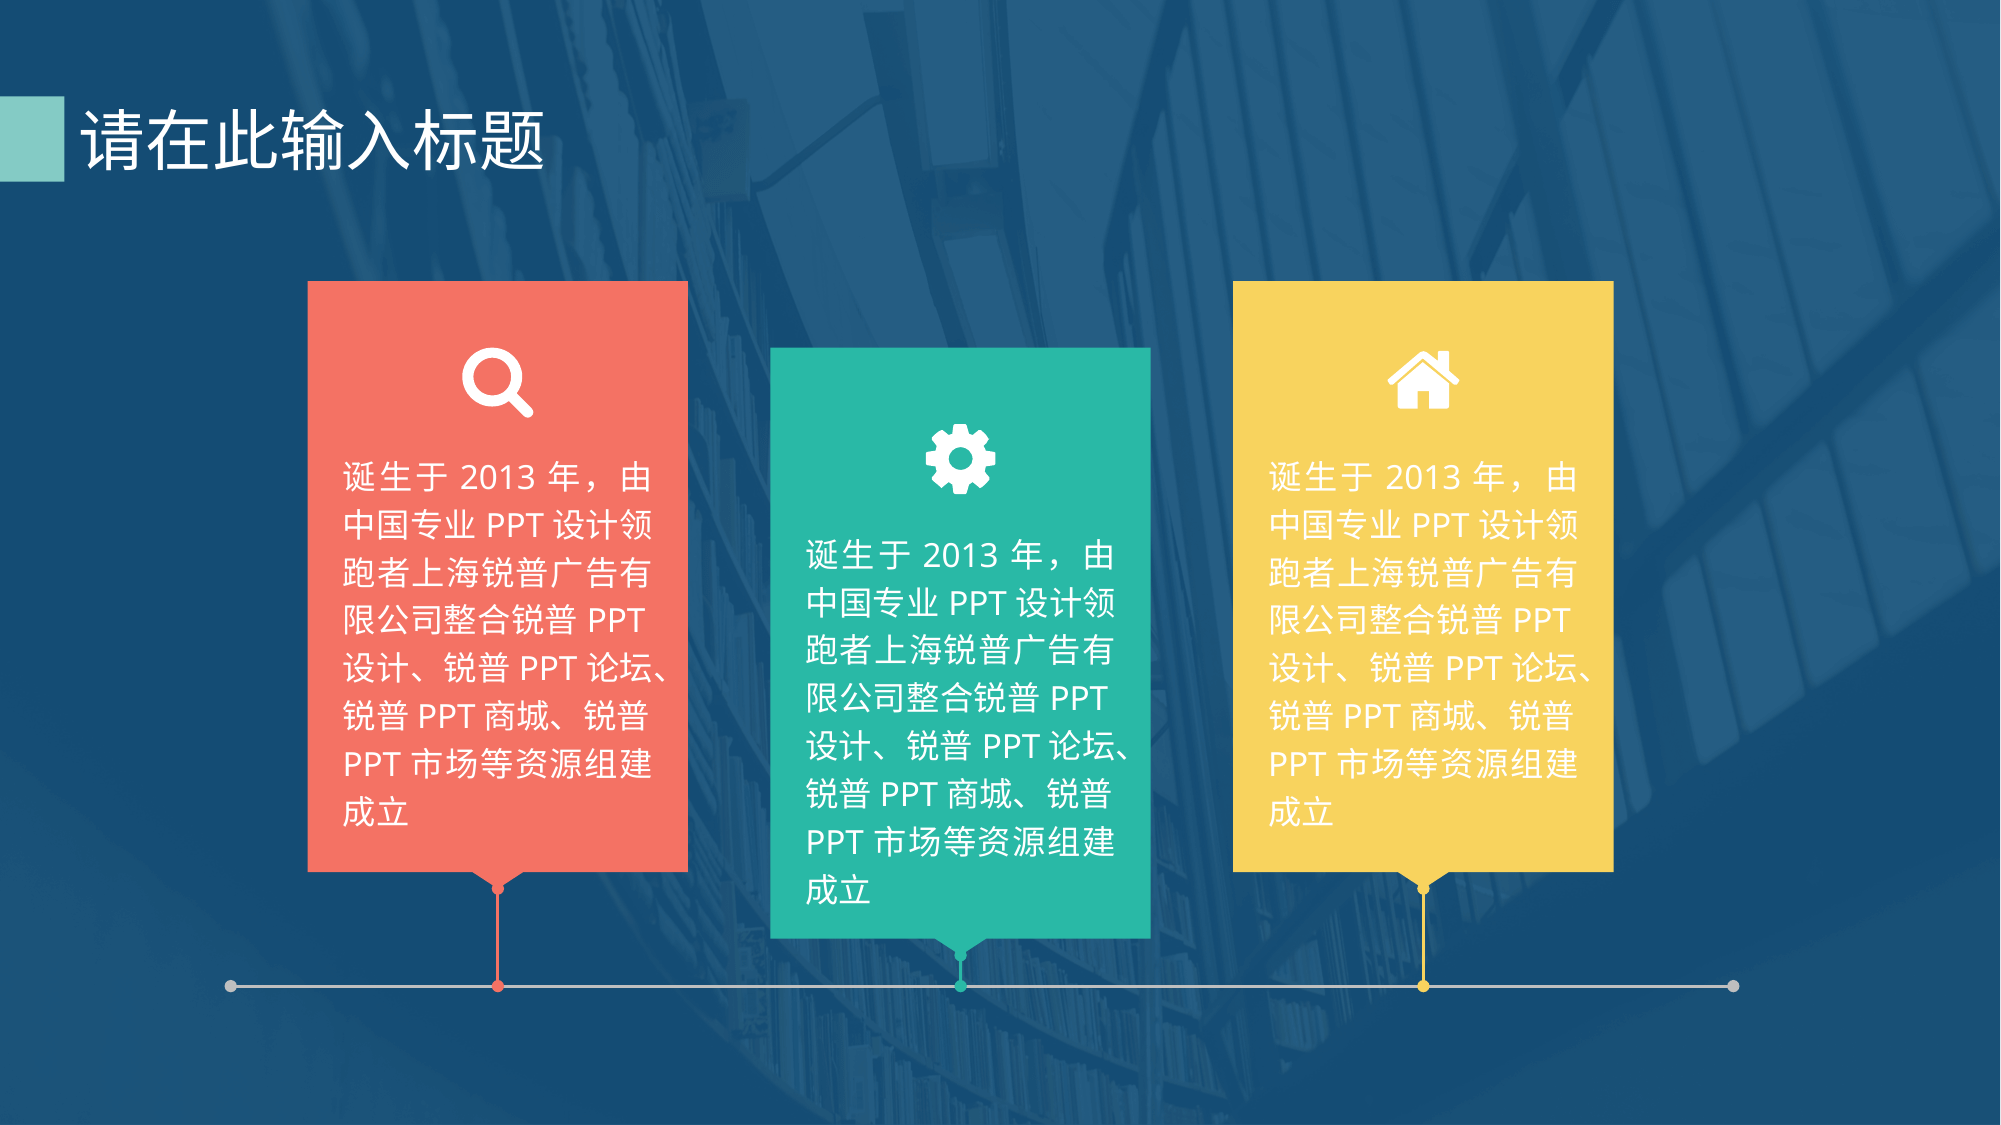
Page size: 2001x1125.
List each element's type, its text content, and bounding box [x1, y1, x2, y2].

text_box [306, 280, 690, 887]
text_box 诞生于2013年，由中国专业PPT设计领跑者上海锐普广告有限公司整合锐普PPT设计、锐普PPT论坛、锐普PPT商城、锐普PPT市场等资源组建成立 [790, 518, 1131, 917]
text_box 诞生于2013年，由中国专业PPT设计领跑者上海锐普广告有限公司整合锐普PPT设计、锐普PPT论坛、锐普PPT商城、锐普PPT市场等资源组建成立 [1253, 440, 1594, 839]
text_box [462, 347, 534, 418]
text_box 诞生于2013年，由中国专业PPT设计领跑者上海锐普广告有限公司整合锐普PPT设计、锐普PPT论坛、锐普PPT商城、锐普PPT市场等资源组建成立 [327, 440, 668, 839]
text_box [1232, 280, 1615, 886]
picture [0, 0, 2001, 1125]
text_box [769, 346, 1152, 953]
text_box [925, 424, 996, 495]
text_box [0, 96, 549, 182]
text_box [1387, 350, 1460, 409]
